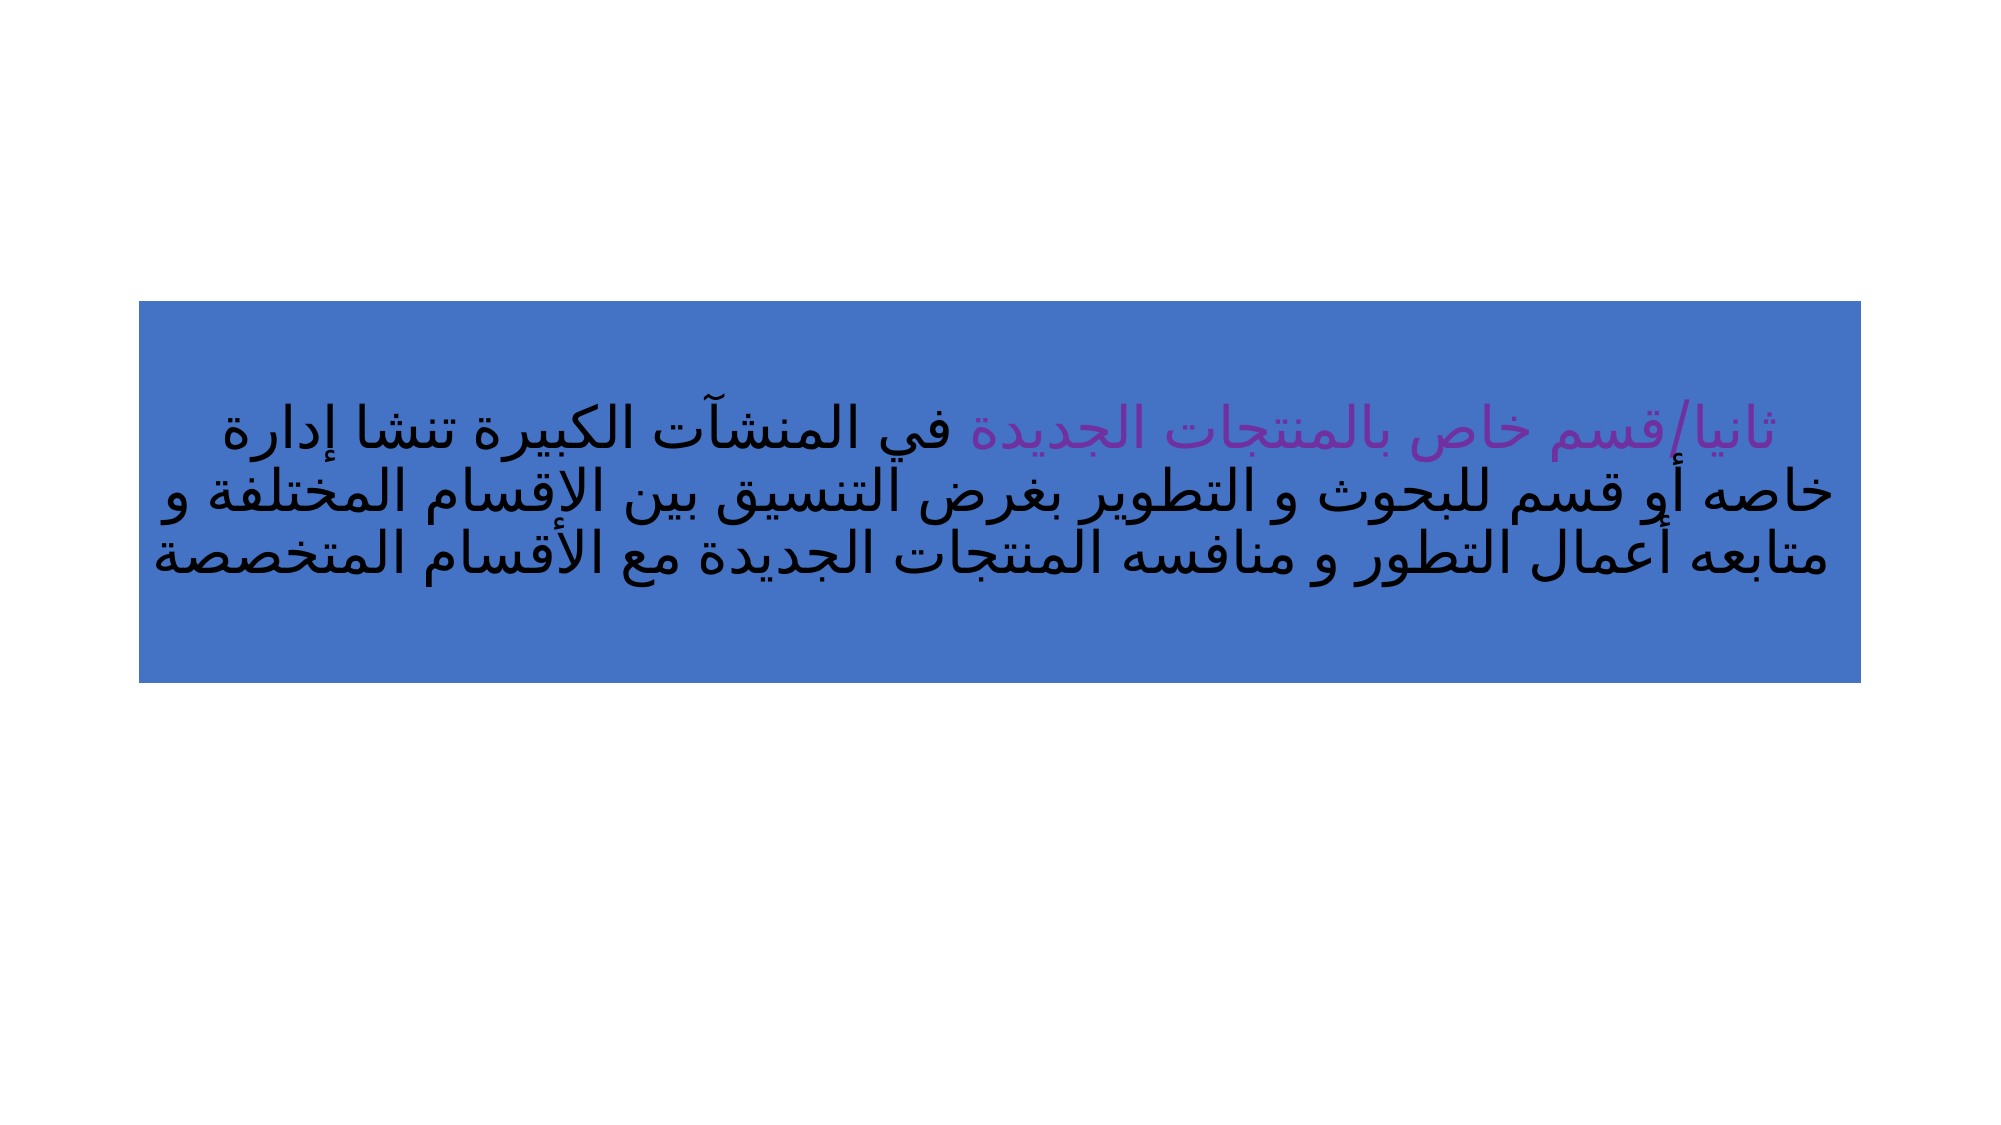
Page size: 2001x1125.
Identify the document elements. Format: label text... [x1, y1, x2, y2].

list ثانيا/قسم خاص بالمنتجات الجديدة في المنشآت الكبيرة تنشا إدارة خاصه أو قسم للبحوث و التطوير بغرض التنسيق بين الاقسام المختلفة و متابعه أعمال التطور و منافسه المنتجات الجديدة مع الأقسام المتخصصة [136, 298, 1864, 686]
